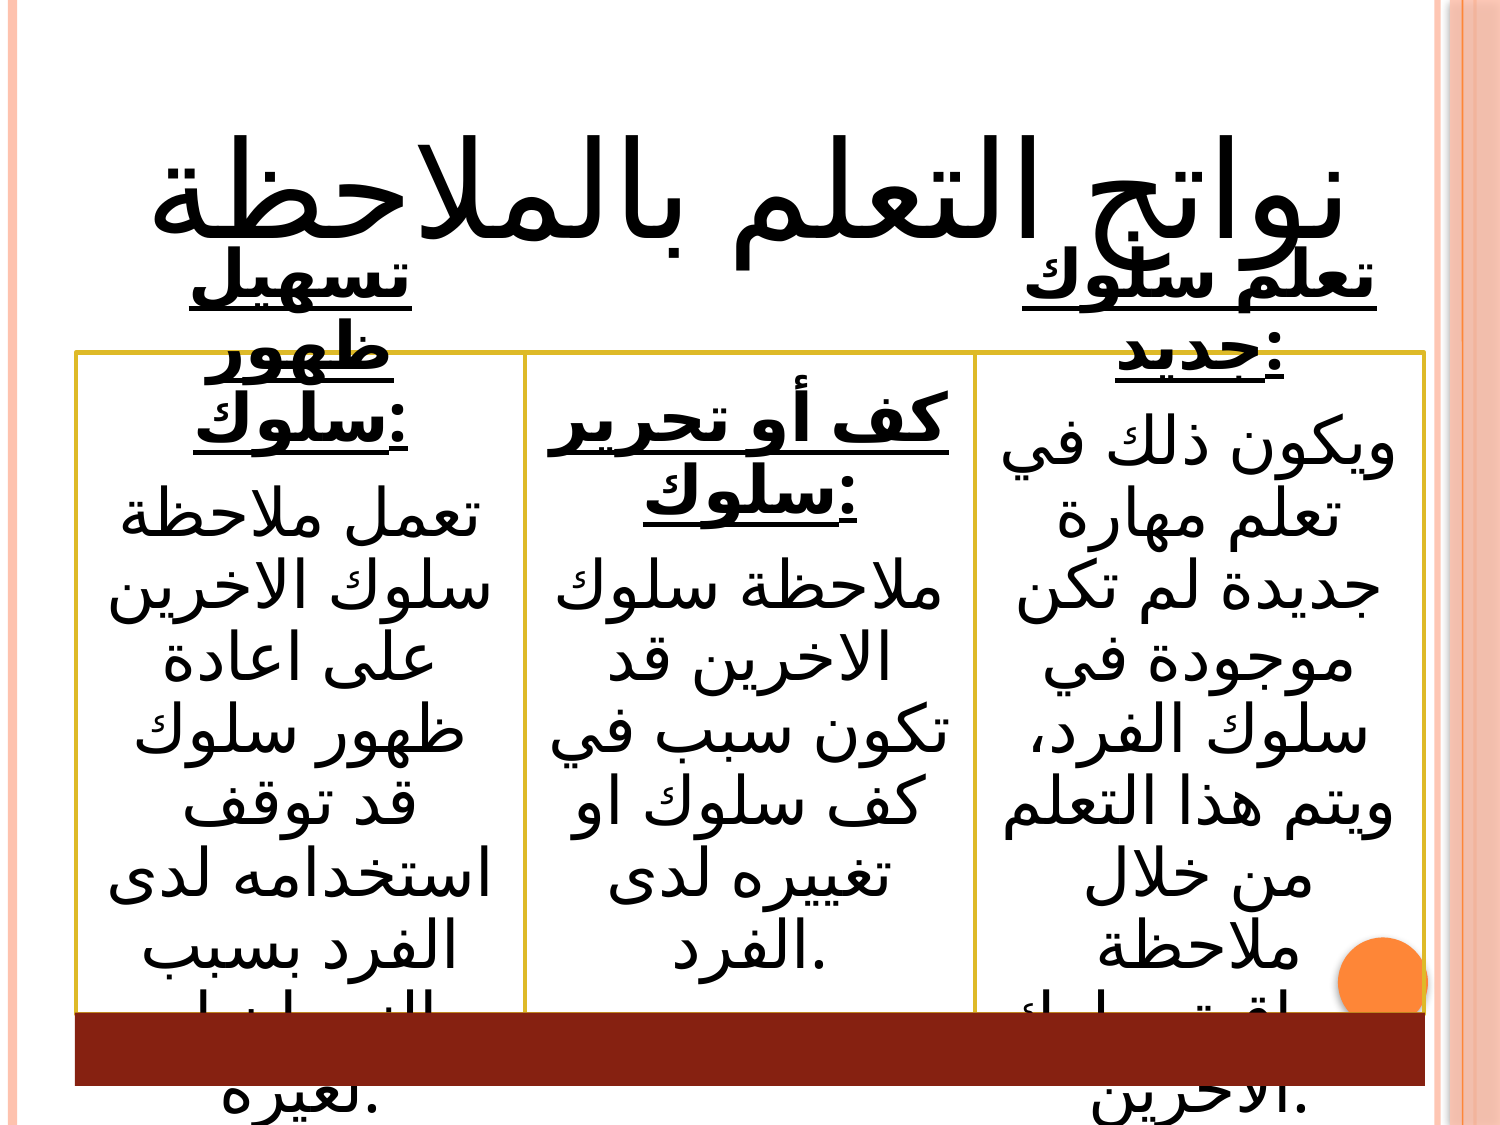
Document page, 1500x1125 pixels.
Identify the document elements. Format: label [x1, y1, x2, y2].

list [74, 36, 1426, 1088]
